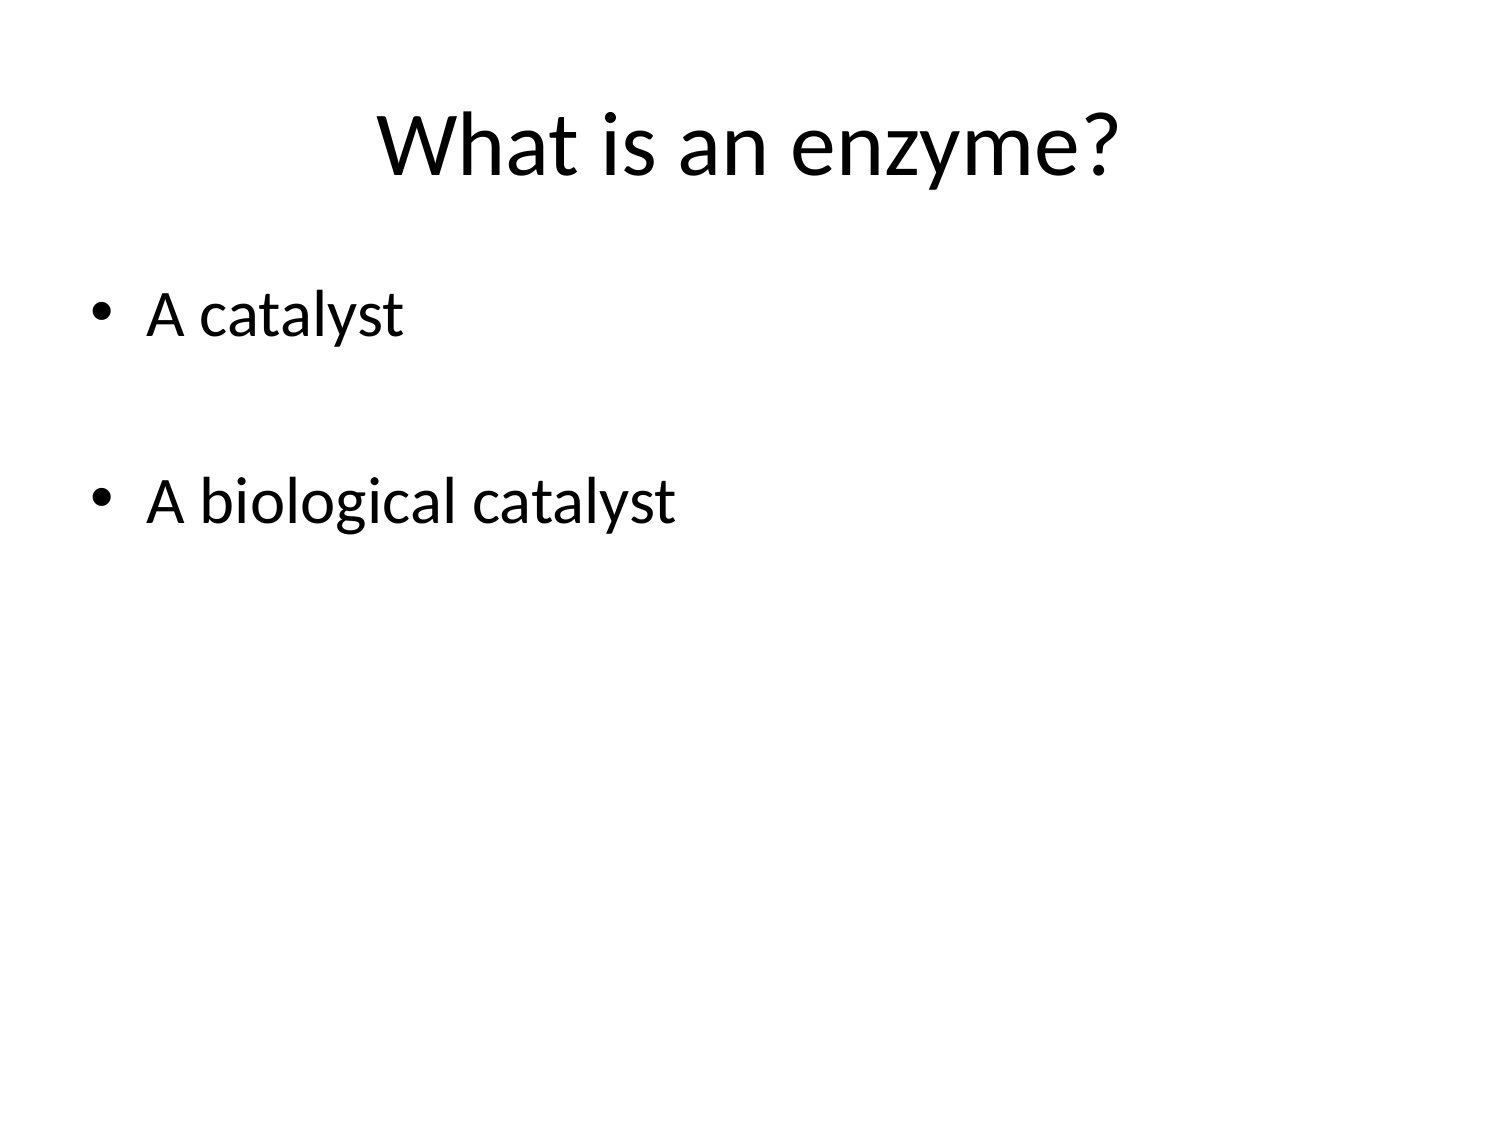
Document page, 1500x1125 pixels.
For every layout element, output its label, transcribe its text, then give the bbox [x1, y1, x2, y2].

list A catalyst A biological catalyst [75, 262, 1425, 1005]
title What is an enzyme? [75, 45, 1425, 233]
